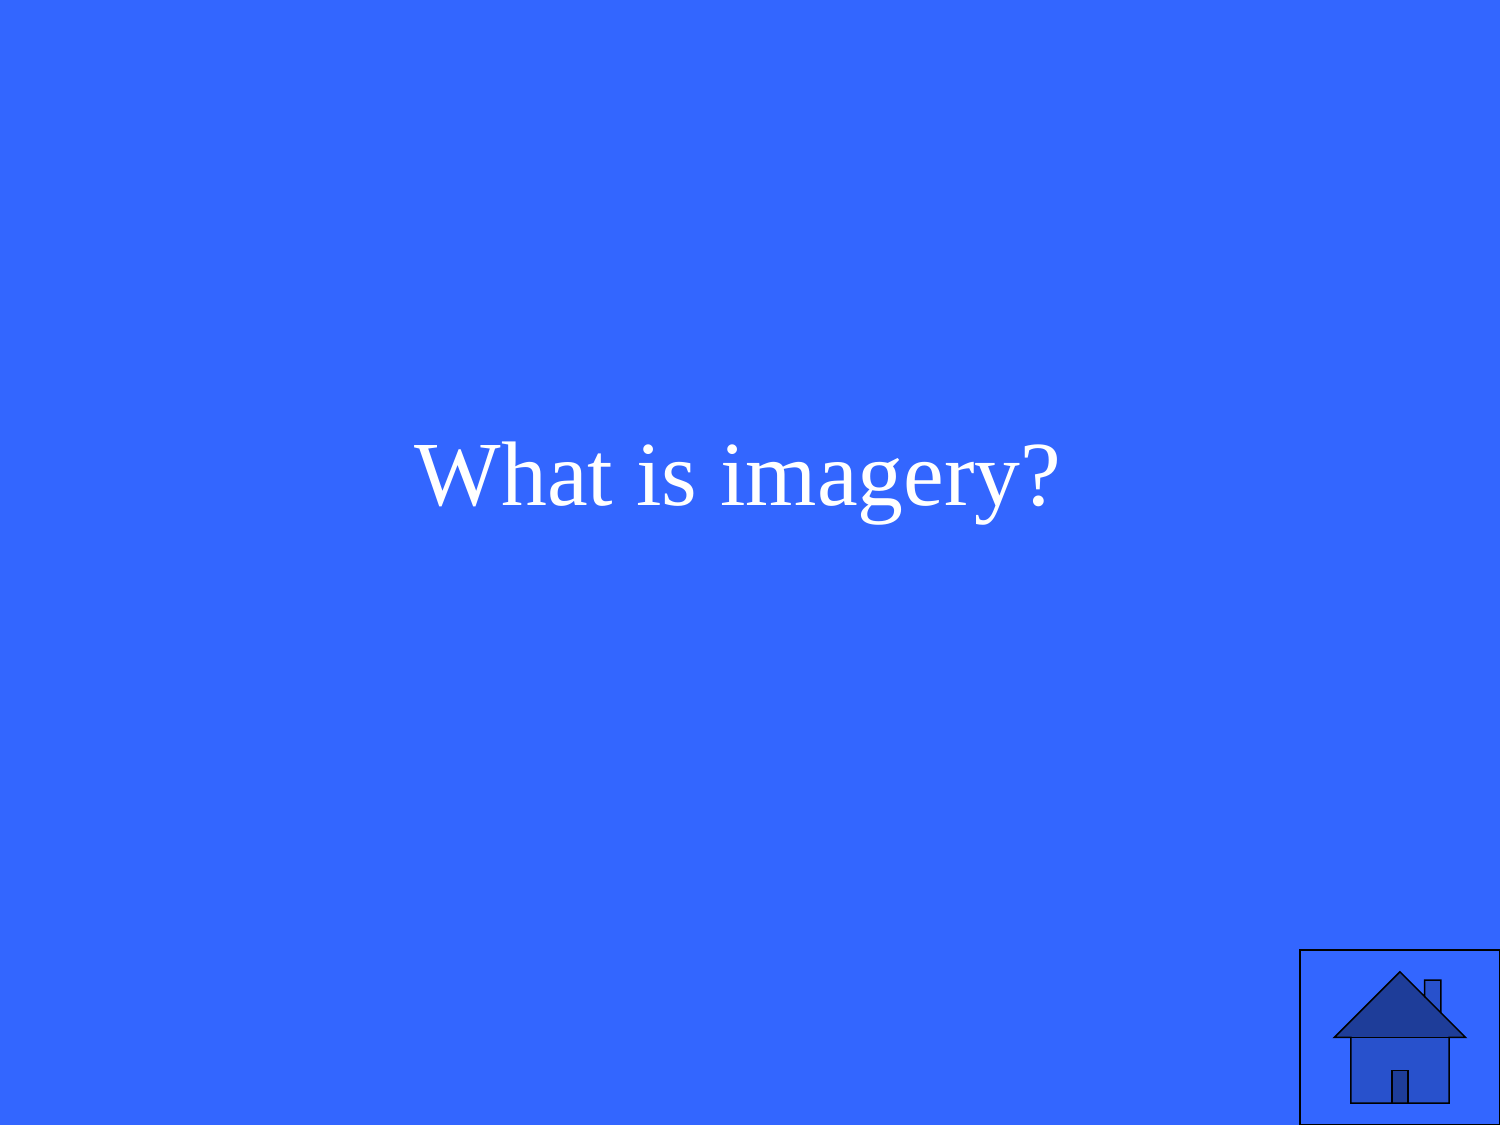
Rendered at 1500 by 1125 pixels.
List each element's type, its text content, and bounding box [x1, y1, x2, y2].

text_box [1299, 950, 1500, 1125]
title What is imagery? [112, 374, 1388, 563]
